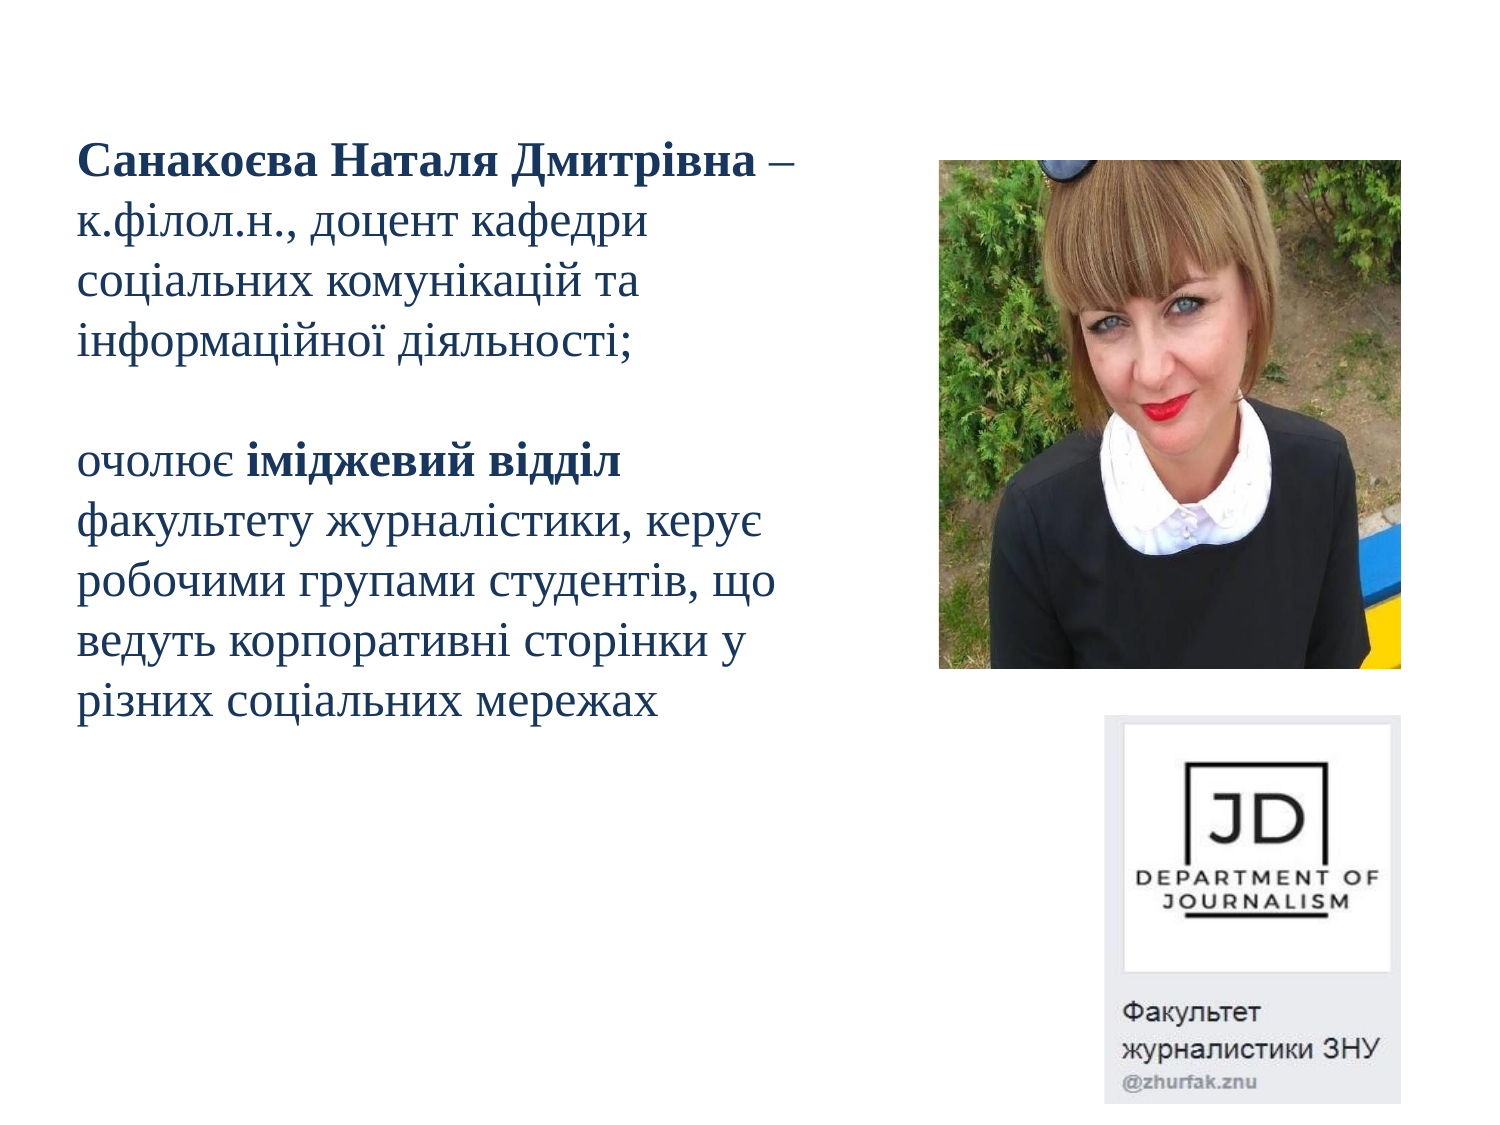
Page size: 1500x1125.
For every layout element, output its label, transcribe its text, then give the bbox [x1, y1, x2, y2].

text_box [938, 160, 1401, 669]
text_box [1104, 715, 1401, 1104]
title Санакоєва Наталя Дмитрівна – к.філол.н., доцент кафедри соціальних комунікацій та інформаційної діяльності; очолює іміджевий відділ факультету журналістики, керує робочими групами студентів, що ведуть корпоративні сторінки у різних соціальних мережах [76, 101, 847, 752]
